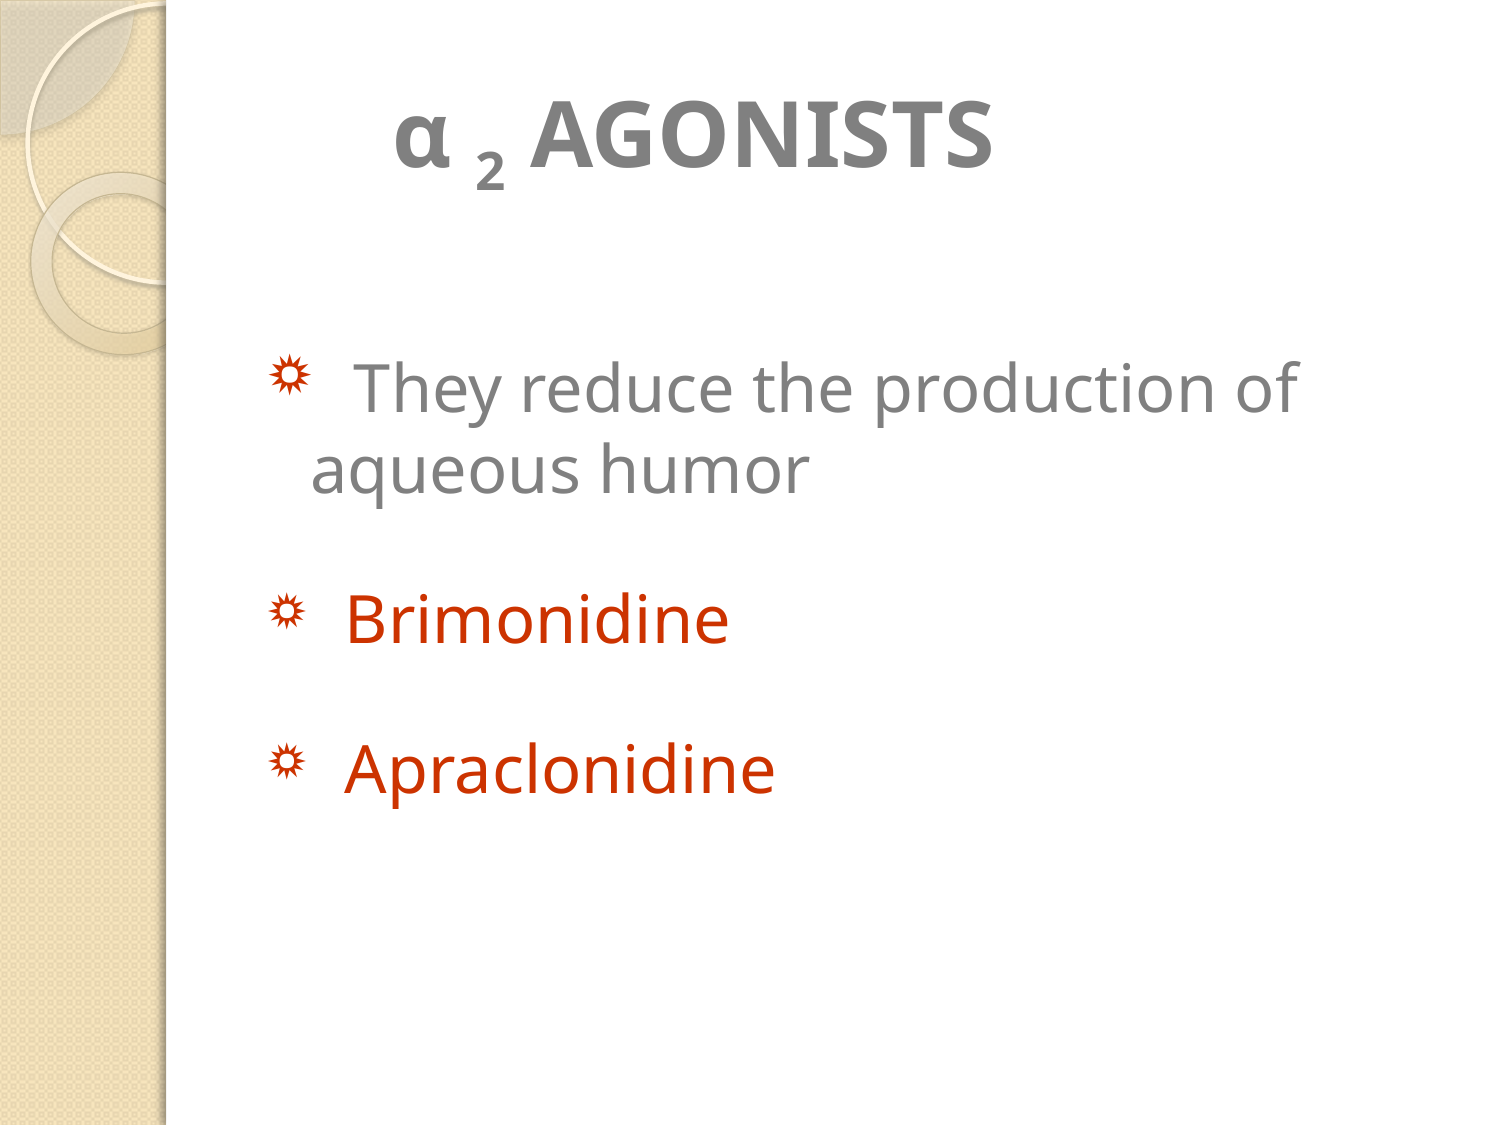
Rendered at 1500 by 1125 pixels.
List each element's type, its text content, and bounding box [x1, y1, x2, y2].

list They reduce the production of aqueous humor Brimonidine Apraclonidine [235, 237, 1466, 1025]
title α 2 AGONISTS [235, 45, 1466, 233]
